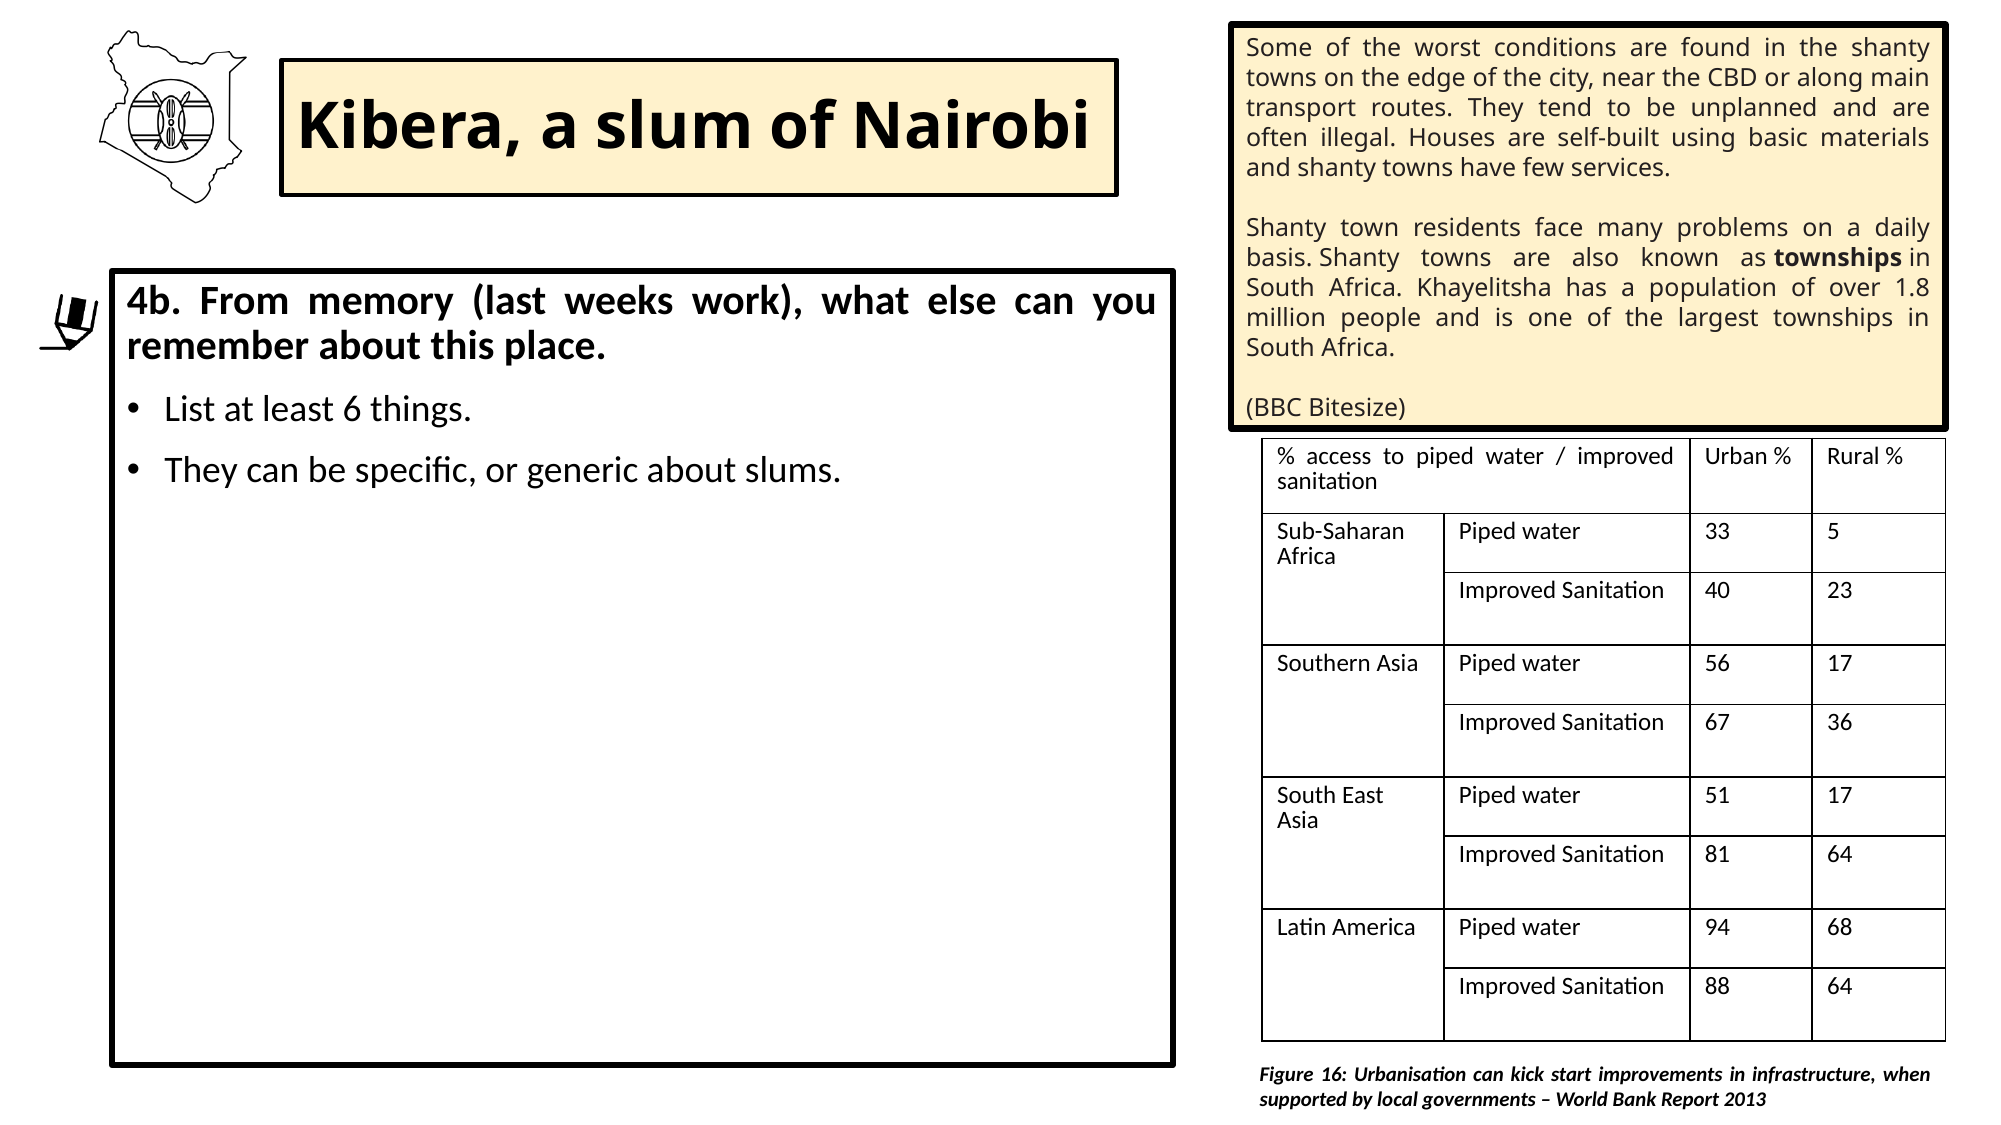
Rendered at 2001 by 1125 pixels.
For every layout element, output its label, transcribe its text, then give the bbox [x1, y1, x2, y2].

table_cell South East Asia [1263, 778, 1443, 908]
table_cell Latin America [1263, 910, 1443, 1040]
table_cell 64 [1813, 969, 1945, 1040]
table_header Rural % [1813, 439, 1945, 513]
table_cell 33 [1691, 514, 1811, 572]
table_header % access to piped water / improved sanitation [1263, 439, 1689, 513]
table_cell 81 [1691, 837, 1811, 908]
table_cell Piped water [1445, 646, 1689, 704]
table_cell Improved Sanitation [1445, 969, 1689, 1040]
table_cell 94 [1691, 910, 1811, 967]
title Kibera, a slum of Nairobi [281, 59, 1117, 195]
list 4b. From memory (last weeks work), what else can you remember about this place. List at least 6 things. They can be specific, or generic about slums. [111, 270, 1173, 1066]
table_cell Piped water [1445, 778, 1689, 835]
table_cell Improved Sanitation [1445, 705, 1689, 776]
table_cell 17 [1813, 778, 1945, 835]
table_cell 68 [1813, 910, 1945, 967]
table_header Urban % [1691, 439, 1811, 513]
table_cell 51 [1691, 778, 1811, 835]
table_cell Southern Asia [1263, 646, 1443, 776]
table_cell 88 [1691, 969, 1811, 1040]
table_cell 17 [1813, 646, 1945, 704]
table_cell 67 [1691, 705, 1811, 776]
table_cell Sub-Saharan Africa [1263, 514, 1443, 644]
text_box Figure 16: Urbanisation can kick start improvements in infrastructure, when supported by local governments – World Bank Report 2013 [1244, 1052, 1946, 1118]
table_cell 40 [1691, 573, 1811, 644]
table_cell 5 [1813, 514, 1945, 572]
table_cell 23 [1813, 573, 1945, 644]
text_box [68, 20, 266, 214]
text_box Some of the worst conditions are found in the shanty towns on the edge of the city, near the CBD or along main transport routes. They tend to be unplanned and are often illegal. Houses are self-built using basic materials and shanty towns have few services. Shanty town residents face many problems on a daily basis. Shanty towns are also known as townships in South Africa. Khayelitsha has a population of over 1.8 million people and is one of the largest townships in South Africa. (BBC Bitesize) [1231, 24, 1946, 429]
table_cell Piped water [1445, 910, 1689, 967]
table_cell 56 [1691, 646, 1811, 704]
picture [31, 284, 106, 359]
table_cell Piped water [1445, 514, 1689, 572]
table_cell 36 [1813, 705, 1945, 776]
table_cell 64 [1813, 837, 1945, 908]
table_cell Improved Sanitation [1445, 837, 1689, 908]
table_cell Improved Sanitation [1445, 573, 1689, 644]
